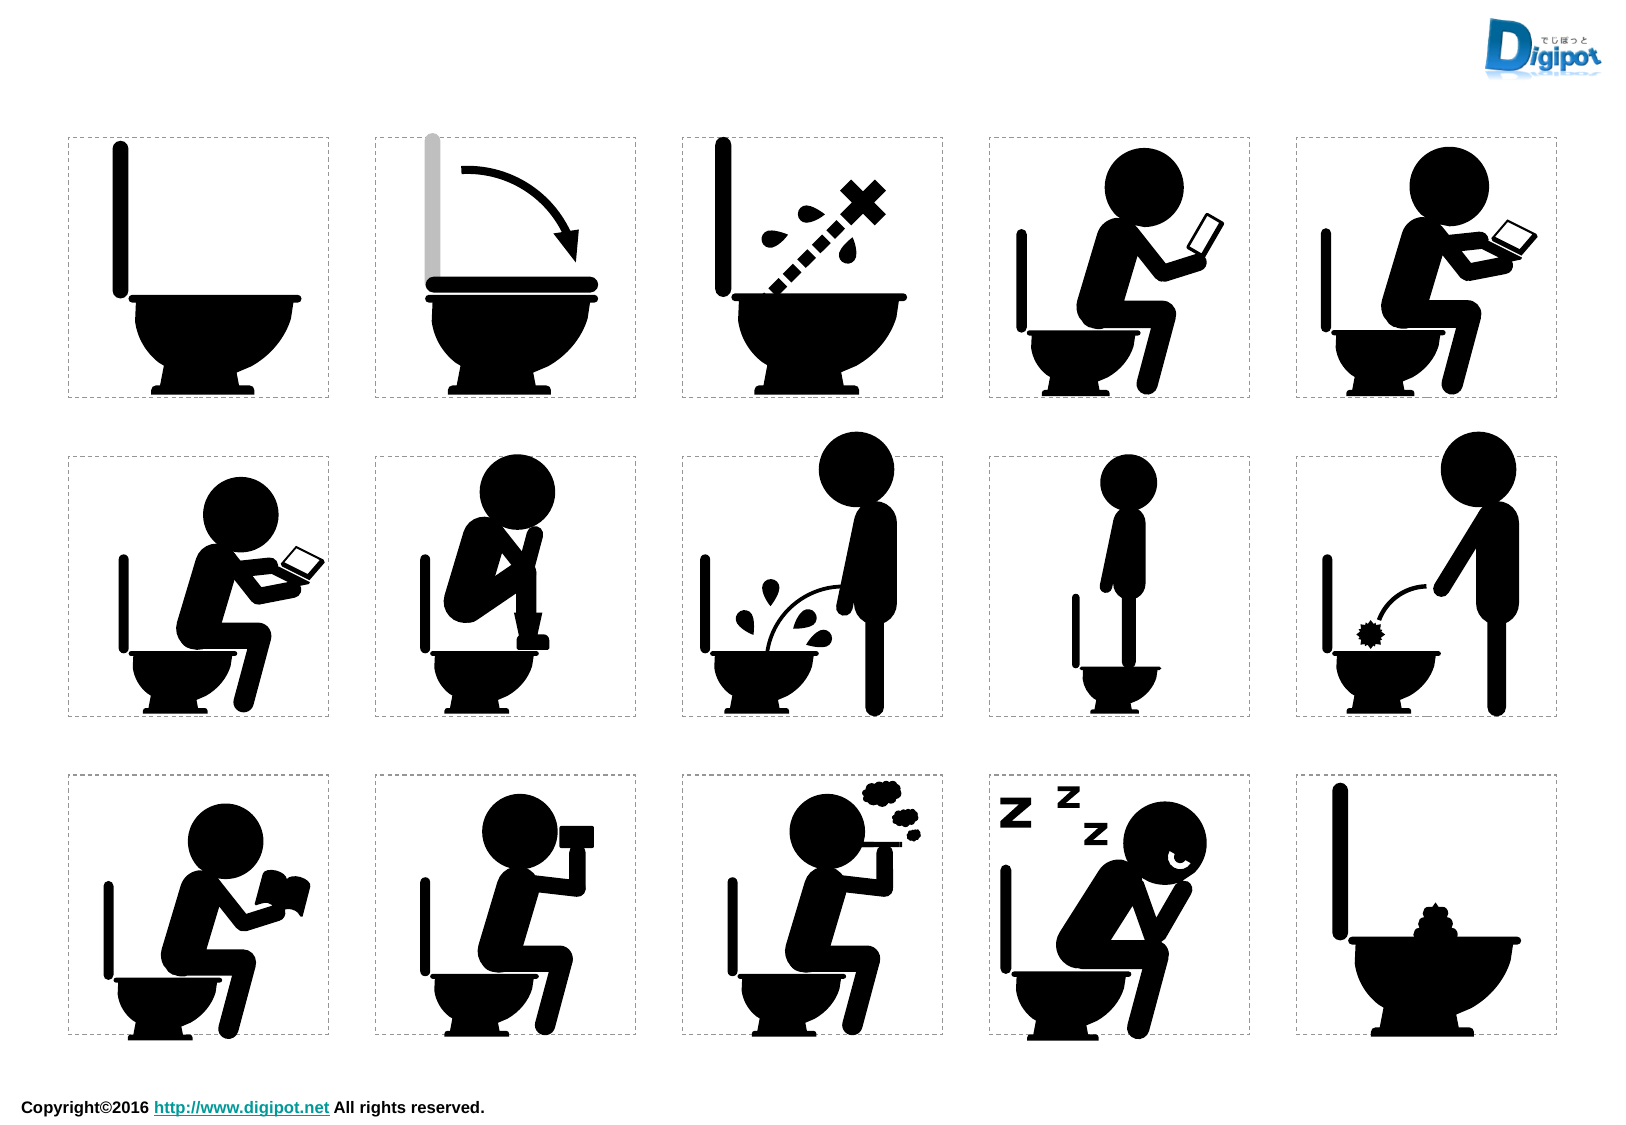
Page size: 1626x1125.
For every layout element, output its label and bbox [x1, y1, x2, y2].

text_box [1322, 431, 1520, 717]
text_box [1000, 797, 1032, 828]
text_box [1320, 228, 1446, 397]
text_box [112, 140, 302, 395]
text_box [424, 132, 599, 395]
text_box [1057, 786, 1080, 808]
text_box [727, 780, 922, 1037]
text_box [1000, 864, 1132, 1041]
text_box [1056, 801, 1207, 1040]
text_box [714, 136, 908, 395]
text_box [1381, 146, 1538, 395]
text_box [699, 431, 922, 743]
text_box [419, 454, 556, 714]
text_box [1016, 147, 1225, 397]
text_box [103, 803, 311, 1041]
picture [1485, 18, 1602, 82]
text_box [1071, 454, 1162, 714]
text_box [118, 476, 321, 714]
text_box [419, 793, 601, 1037]
text_box [1332, 782, 1522, 1037]
